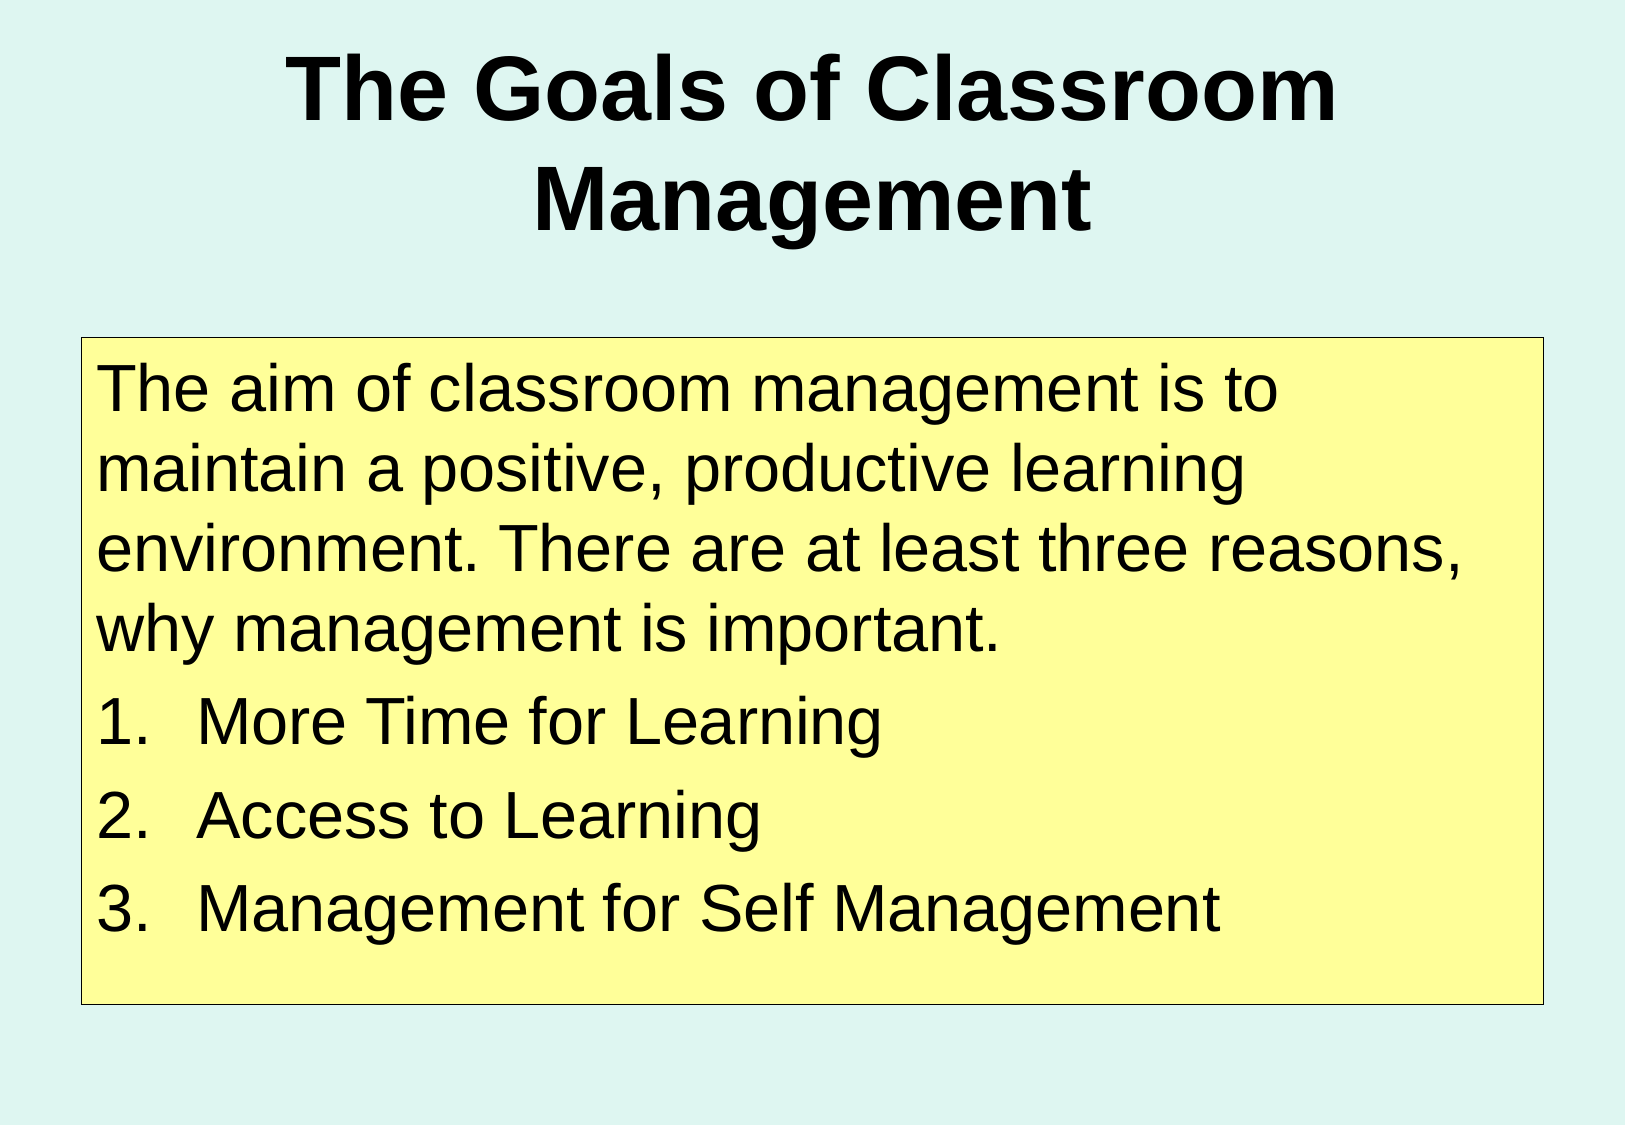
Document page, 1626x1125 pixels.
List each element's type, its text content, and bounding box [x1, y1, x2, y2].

list The aim of classroom management is to maintain a positive, productive learning environment. There are at least three reasons, why management is important. More Time for Learning Access to Learning Management for Self Management [81, 337, 1544, 1005]
title The Goals of Classroom Management [81, 45, 1544, 233]
